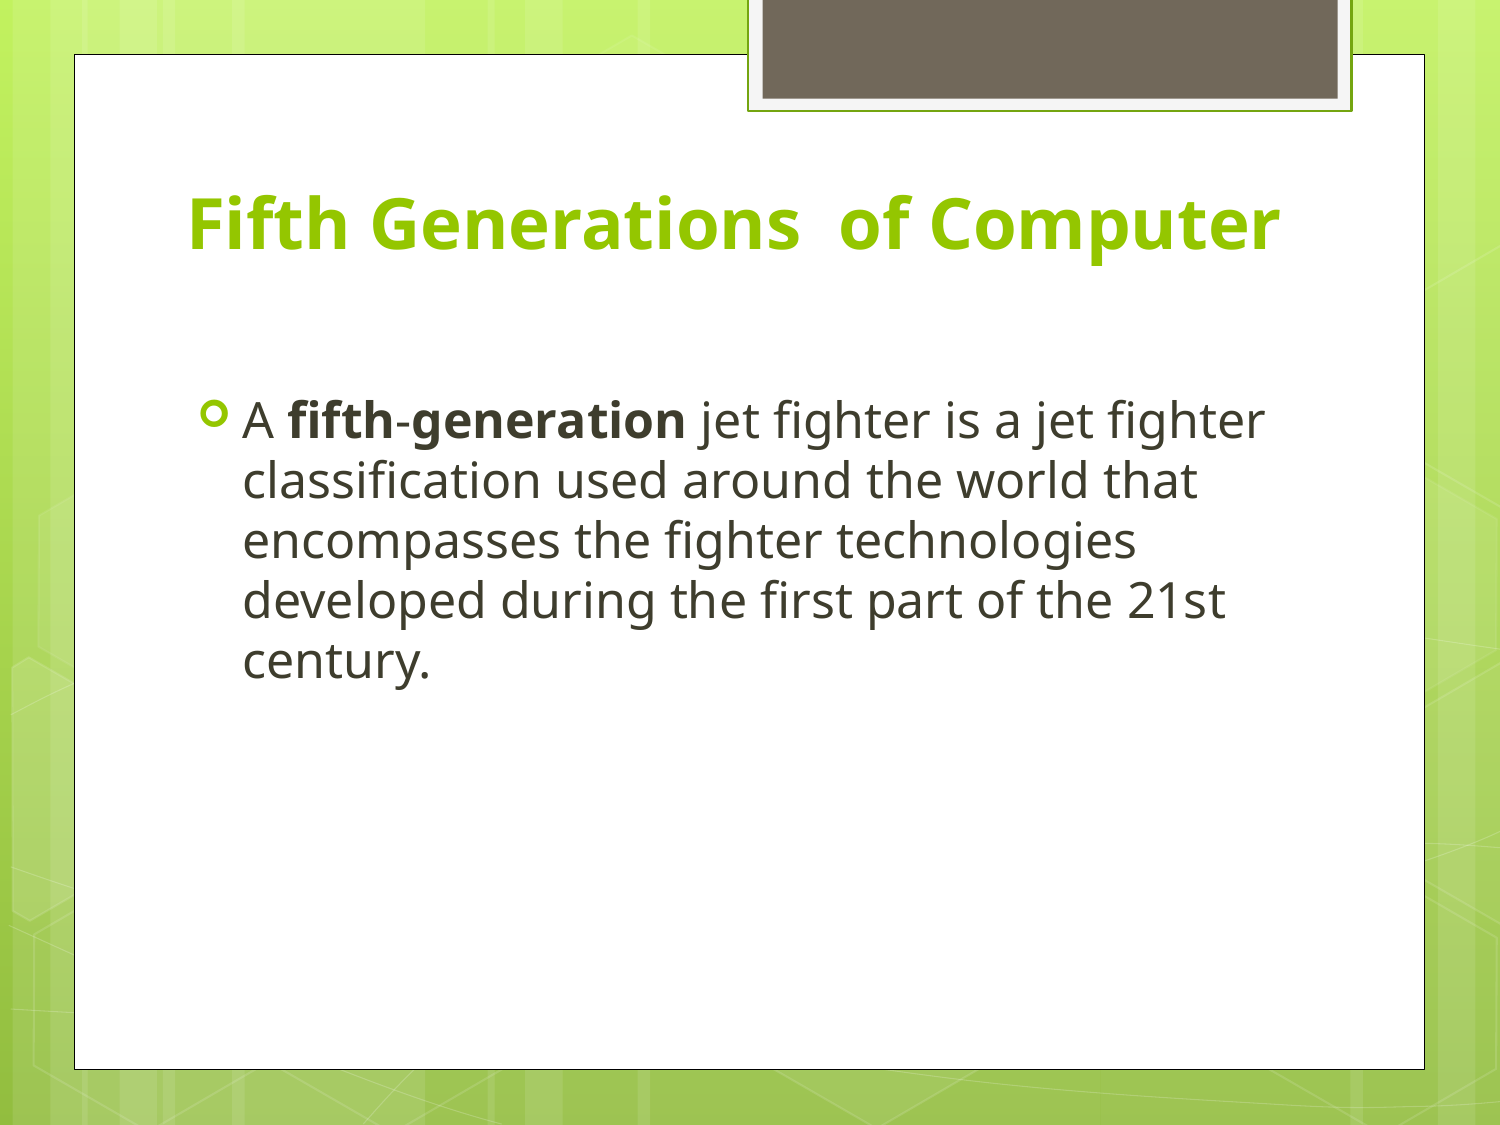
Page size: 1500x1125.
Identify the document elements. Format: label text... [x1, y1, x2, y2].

list A fifth-generation jet fighter is a jet fighter classification used around the world that encompasses the fighter technologies developed during the first part of the 21st century. [171, 381, 1283, 957]
title Fifth Generations of Computer [171, 168, 1324, 357]
